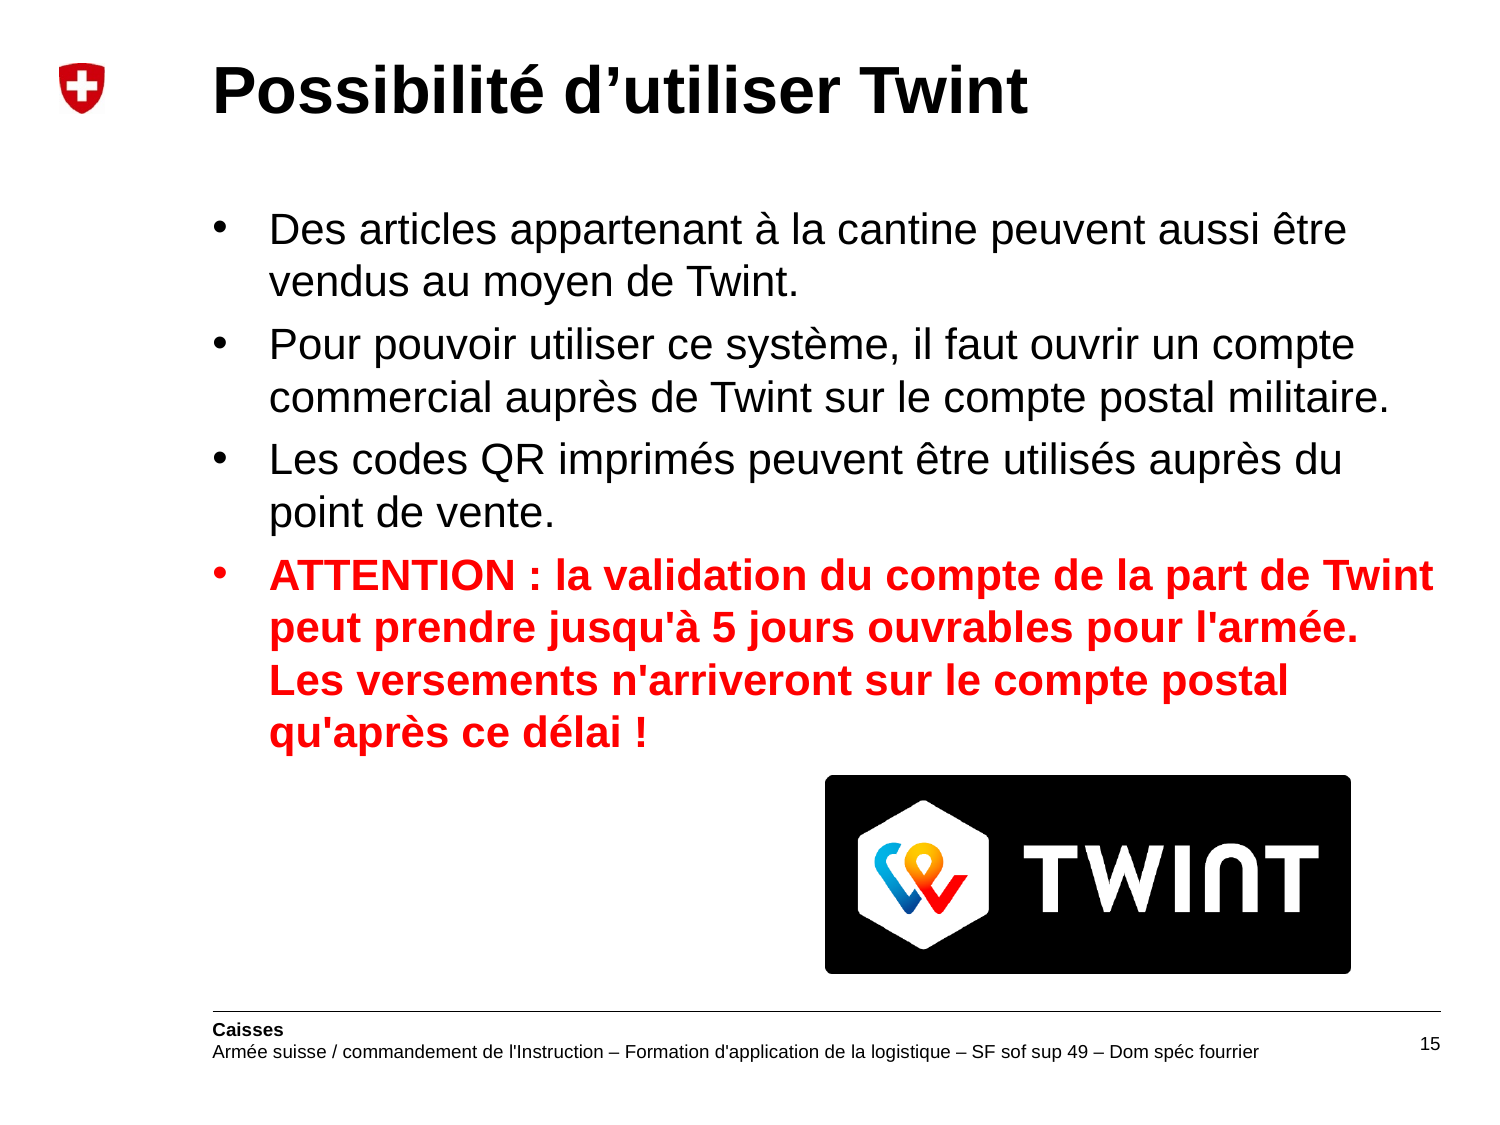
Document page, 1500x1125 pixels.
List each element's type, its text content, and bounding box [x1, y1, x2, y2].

picture [59, 63, 105, 114]
title Possibilité d’utiliser Twint [212, 46, 1442, 192]
picture [825, 774, 1352, 975]
list Des articles appartenant à la cantine peuvent aussi être vendus au moyen de Twint. Pour pouvoir utiliser ce système, il faut ouvrir un compte commercial auprès de Twint sur le compte postal militaire. Les codes QR imprimés peuvent être utilisés auprès du point de vente. ATTENTION : la validation du compte de la part de Twint peut prendre jusqu'à 5 jours ouvrables pour l'armée. Les versements n'arriveront sur le compte postal qu'après ce délai ! [212, 200, 1441, 1004]
